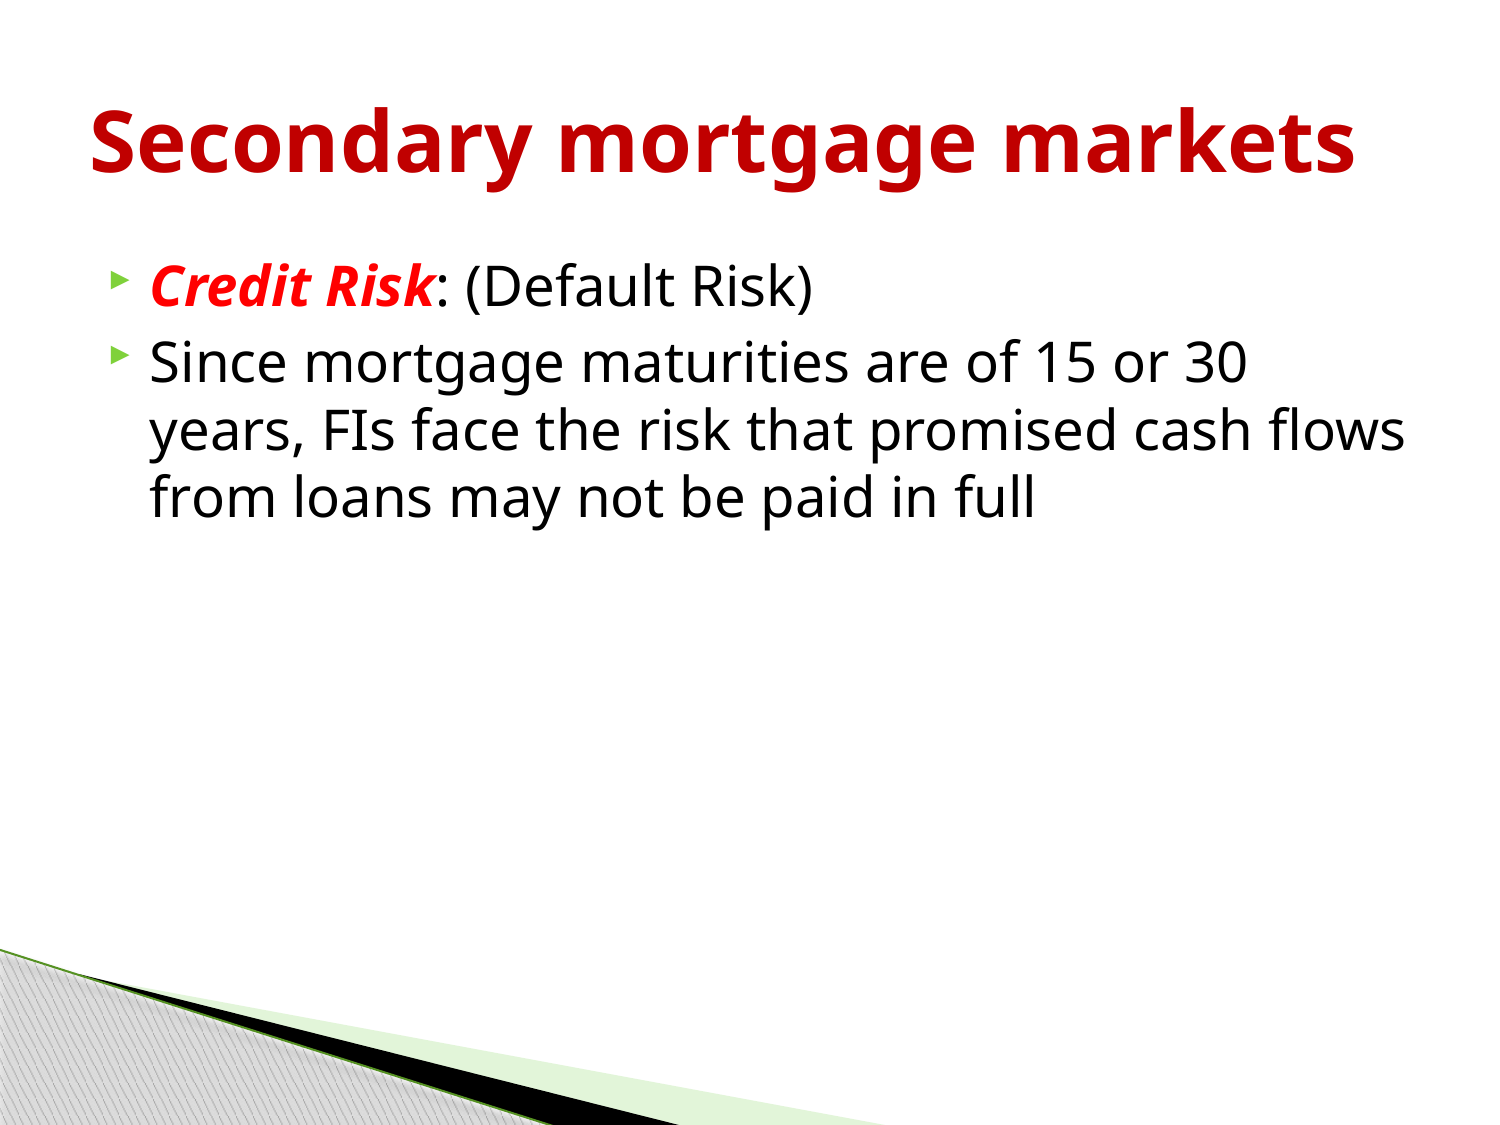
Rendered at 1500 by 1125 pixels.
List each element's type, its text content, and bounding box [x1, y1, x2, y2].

title Secondary mortgage markets [75, 45, 1425, 233]
list Credit Risk: (Default Risk) Since mortgage maturities are of 15 or 30 years, FIs face the risk that promised cash flows from loans may not be paid in full [75, 243, 1425, 986]
